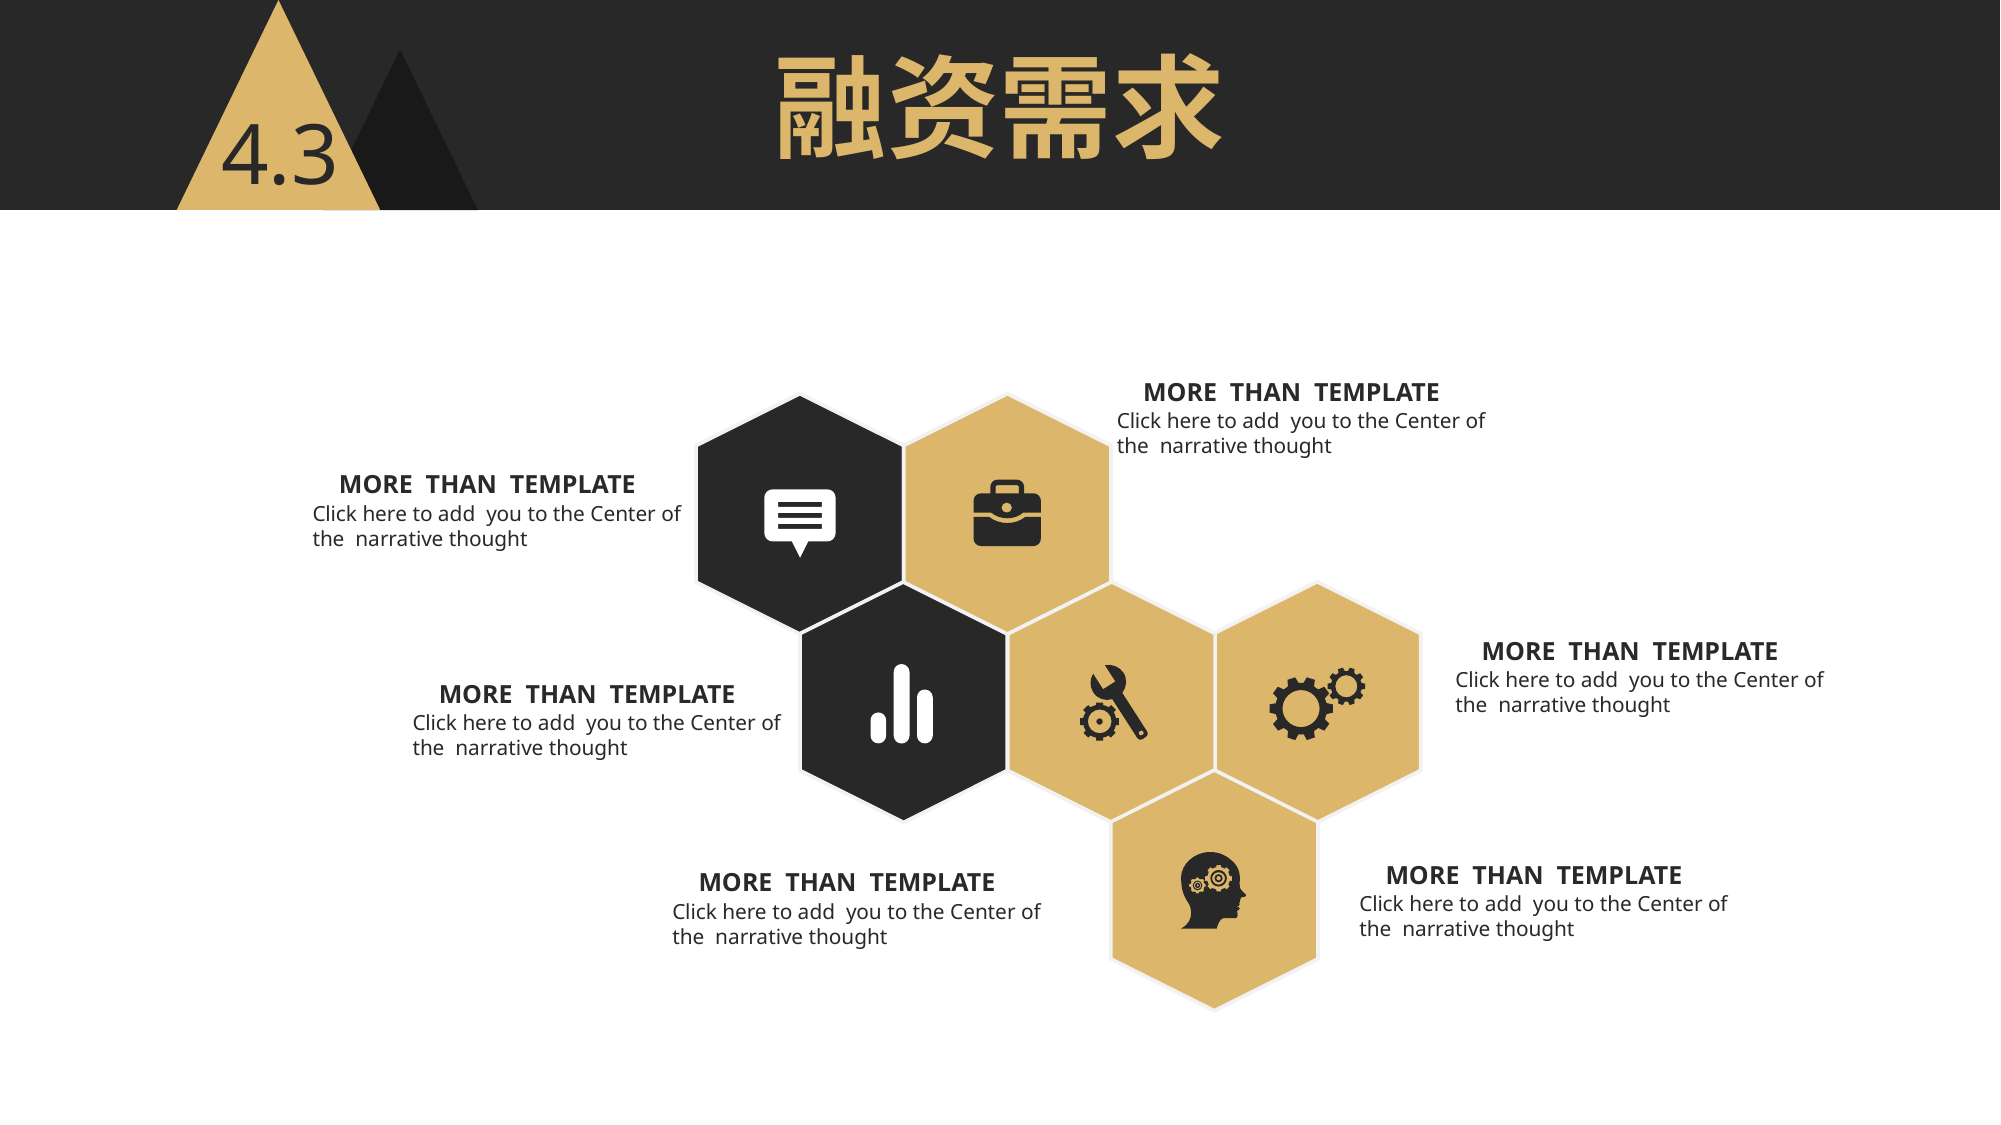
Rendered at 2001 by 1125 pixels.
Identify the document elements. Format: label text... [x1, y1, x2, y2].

text_box [320, 47, 480, 212]
text_box MORE THAN TEMPLATE Click here to add you to the Center of the narrative thought [1440, 619, 1839, 780]
text_box [175, 147, 382, 211]
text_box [1110, 770, 1318, 1011]
text_box [232, 0, 325, 93]
text_box MORE THAN TEMPLATE Click here to add you to the Center of the narrative thought [1102, 360, 1501, 520]
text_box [903, 393, 1111, 635]
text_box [1007, 581, 1216, 823]
text_box [281, 0, 2000, 211]
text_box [799, 581, 1007, 823]
text_box MORE THAN TEMPLATE Click here to add you to the Center of the narrative thought [297, 453, 696, 613]
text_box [1216, 581, 1421, 823]
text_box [696, 393, 903, 635]
text_box 4.3 [206, 93, 354, 209]
text_box MORE THAN TEMPLATE Click here to add you to the Center of the narrative thought [1344, 843, 1743, 1003]
text_box [0, 0, 276, 211]
text_box MORE THAN TEMPLATE Click here to add you to the Center of the narrative thought [657, 850, 1056, 1011]
text_box MORE THAN TEMPLATE Click here to add you to the Center of the narrative thought [397, 662, 796, 823]
text_box 融资需求 [760, 29, 1240, 179]
